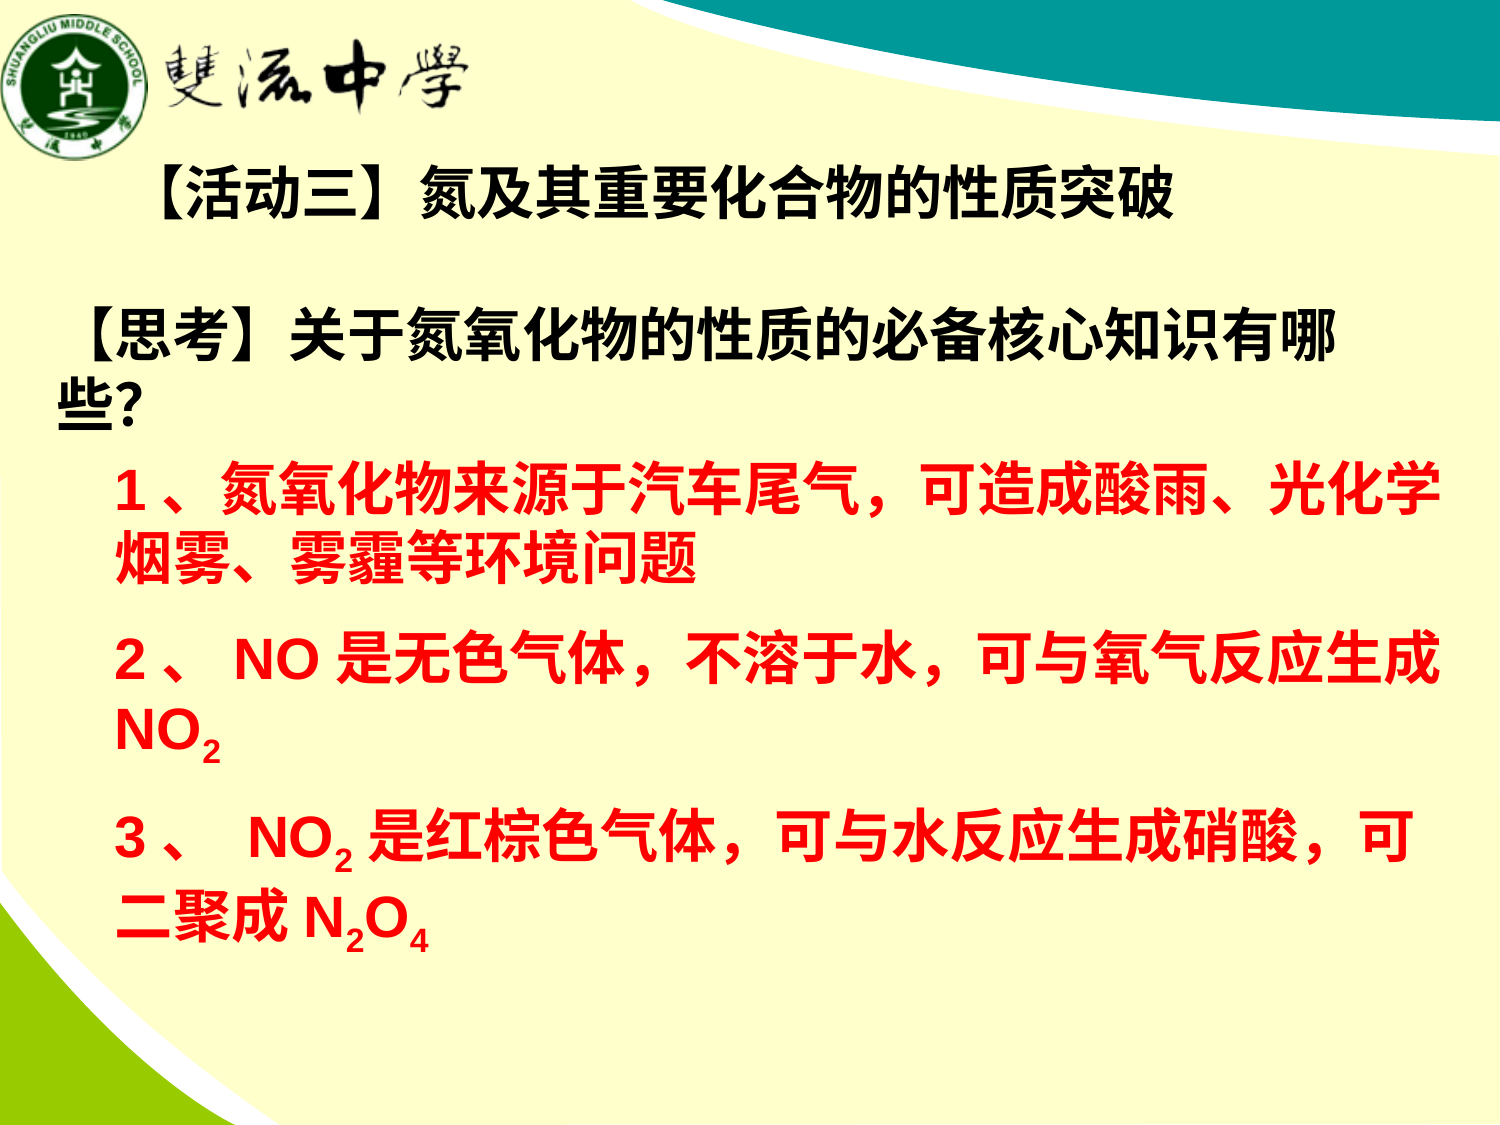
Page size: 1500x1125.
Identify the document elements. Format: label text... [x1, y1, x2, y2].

picture [0, 14, 148, 161]
text_box 【思考】关于氮氧化物的性质的必备核心知识有哪些？ [41, 290, 1459, 446]
picture [159, 21, 491, 138]
text_box 1、氮氧化物来源于汽车尾气，可造成酸雨、光化学烟雾、雾霾等环境问题 2、NO是无色气体，不溶于水，可与氧气反应生成NO2 3、 NO2是红棕色气体，可与水反应生成硝酸，可二聚成N2O4 [100, 444, 1459, 967]
text_box 【活动三】氮及其重要化合物的性质突破 [112, 149, 1471, 234]
